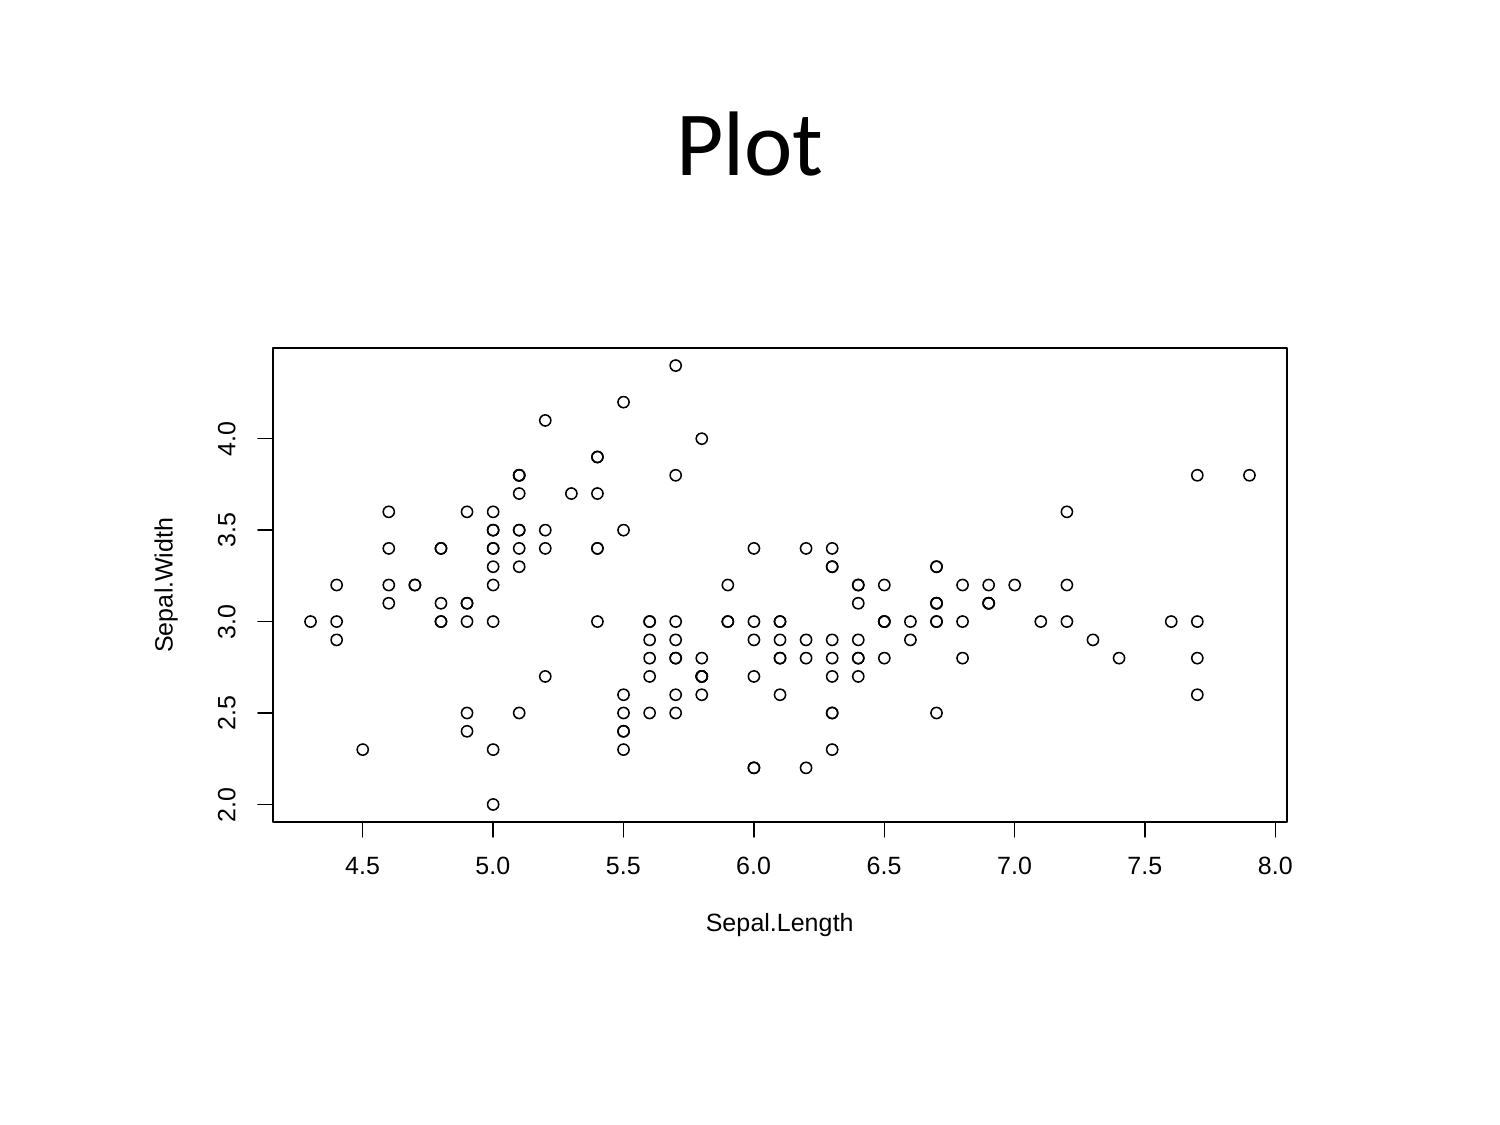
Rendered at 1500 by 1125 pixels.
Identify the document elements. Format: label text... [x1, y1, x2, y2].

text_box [149, 224, 1351, 976]
title Plot [75, 45, 1425, 233]
